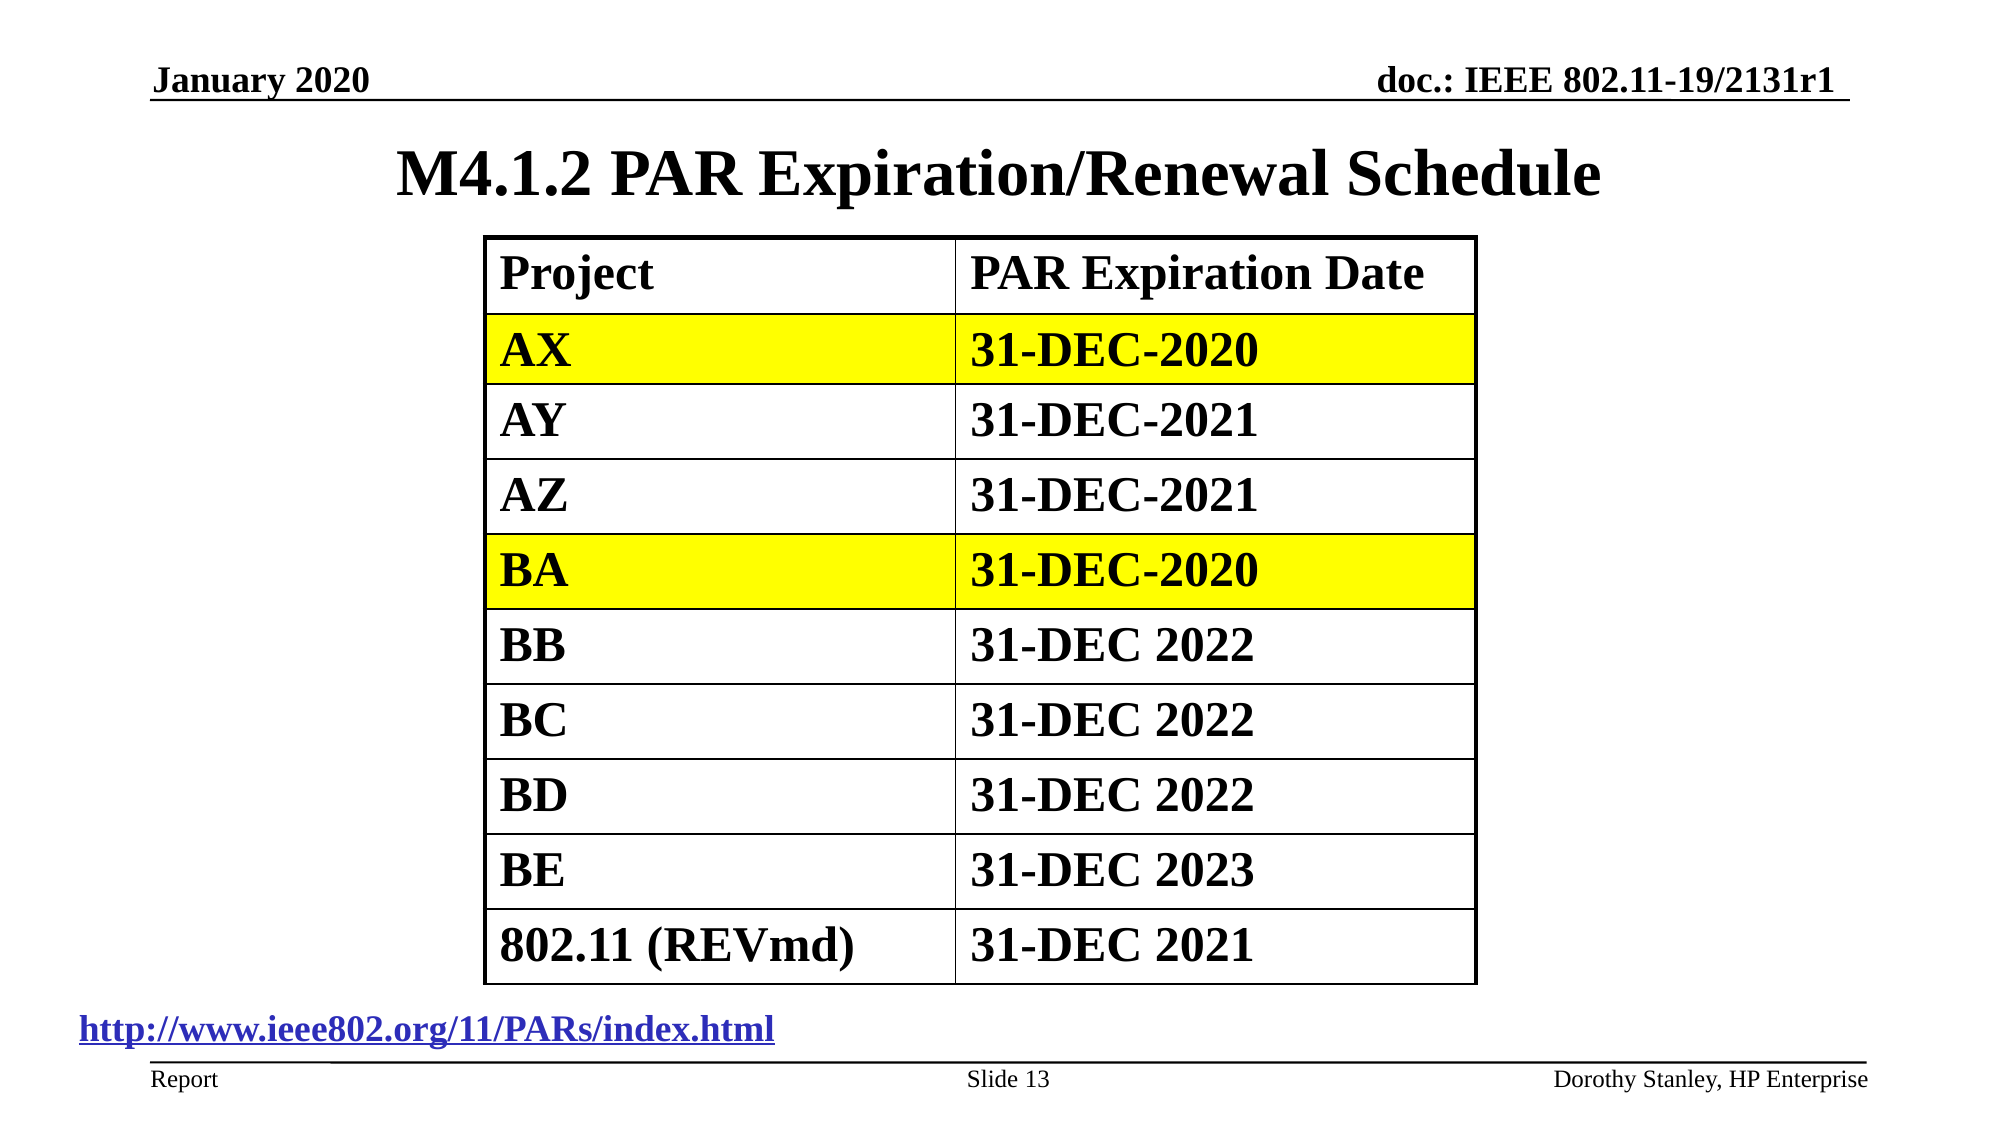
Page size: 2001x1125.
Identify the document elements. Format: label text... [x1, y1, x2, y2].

table_cell 31-DEC 2021 [956, 910, 1474, 983]
table_cell BC [487, 685, 955, 758]
table_cell BE [487, 835, 955, 908]
table_cell AY [487, 385, 955, 458]
table_cell 31-DEC 2022 [956, 685, 1474, 758]
table_header PAR Expiration Date [956, 240, 1474, 313]
title M4.1.2 PAR Expiration/Renewal Schedule [362, 112, 1638, 225]
table_cell 31-DEC-2020 [956, 315, 1474, 383]
table_cell 31-DEC-2021 [956, 385, 1474, 458]
table_cell BB [487, 610, 955, 683]
table_cell 31-DEC 2022 [956, 610, 1474, 683]
table_cell AZ [487, 460, 955, 533]
slide_number Slide 13 [964, 1061, 1053, 1093]
table_cell 31-DEC 2023 [956, 835, 1474, 908]
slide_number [152, 54, 406, 101]
table_cell AX [487, 315, 955, 383]
text_box http://www.ieee802.org/11/PARs/index.html [63, 996, 791, 1057]
table_header Project [487, 240, 955, 313]
table_cell 31-DEC-2021 [956, 460, 1474, 533]
table_cell 802.11 (REVmd) [487, 910, 955, 983]
table_cell 31-DEC-2020 [956, 535, 1474, 608]
table_cell BD [487, 760, 955, 833]
footer Dorothy Stanley, HP Enterprise [1512, 1061, 1869, 1093]
table_cell 31-DEC 2022 [956, 760, 1474, 833]
table_cell BA [487, 535, 955, 608]
